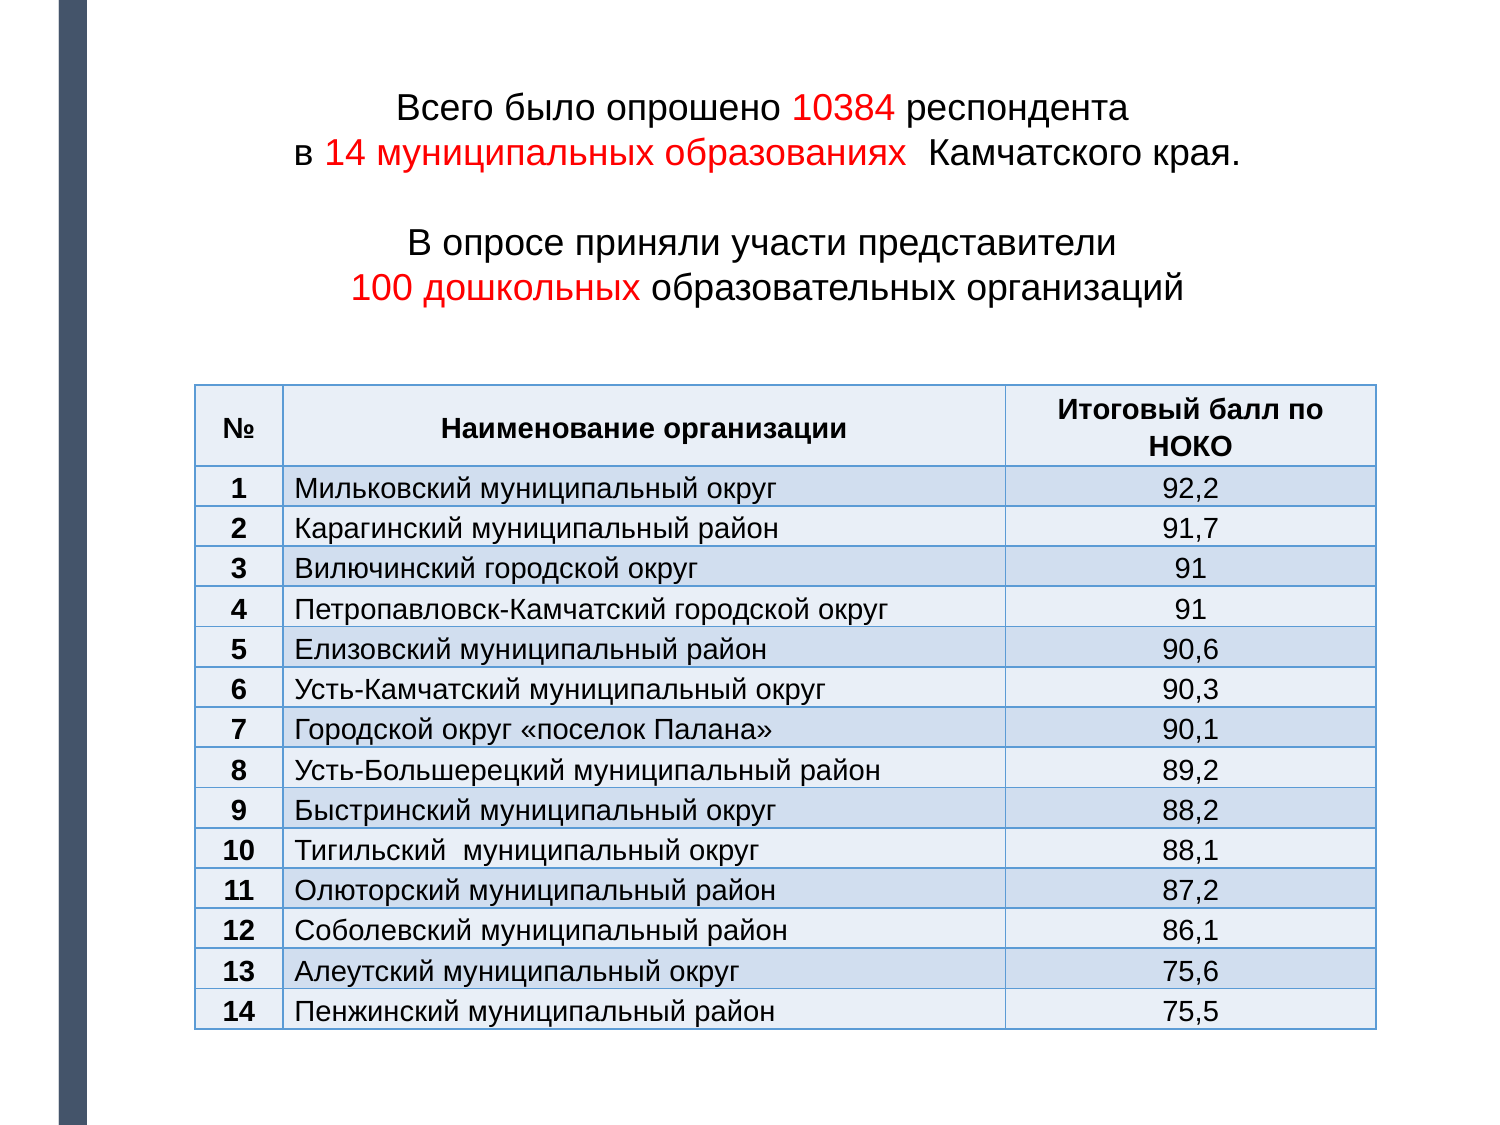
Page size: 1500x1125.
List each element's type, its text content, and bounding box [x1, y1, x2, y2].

table_cell 91 [1006, 547, 1375, 585]
table_cell Городской округ «поселок Палана» [284, 708, 1005, 746]
table_cell 88,1 [1006, 829, 1375, 867]
table_cell 6 [196, 668, 282, 706]
table_cell 91,7 [1006, 507, 1375, 545]
table_cell Карагинский муниципальный район [284, 507, 1005, 545]
table_cell 90,3 [1006, 668, 1375, 706]
table_cell Соболевский муниципальный район [284, 909, 1005, 947]
table_cell Елизовский муниципальный район [284, 627, 1005, 666]
table_cell 87,2 [1006, 869, 1375, 907]
table_cell 7 [196, 708, 282, 746]
table_cell Усть-Камчатский муниципальный округ [284, 668, 1005, 706]
table_header Итоговый балл по НОКО [1006, 386, 1375, 465]
table_cell 10 [196, 829, 282, 867]
table_cell 91 [1006, 587, 1375, 626]
table_cell 13 [196, 949, 282, 988]
table_cell 89,2 [1006, 748, 1375, 787]
table_cell 90,6 [1006, 627, 1375, 666]
table_cell Усть-Большерецкий муниципальный район [284, 748, 1005, 787]
table_cell 12 [196, 909, 282, 947]
table_header № [196, 386, 282, 465]
table_cell 90,1 [1006, 708, 1375, 746]
table_cell 4 [196, 587, 282, 626]
table_cell 9 [196, 788, 282, 827]
table_cell 1 [196, 467, 282, 505]
table_cell 86,1 [1006, 909, 1375, 947]
table_header Наименование организации [284, 386, 1005, 465]
table_cell Тигильский муниципальный округ [284, 829, 1005, 867]
table_cell Быстринский муниципальный округ [284, 788, 1005, 827]
table_cell 75,6 [1006, 949, 1375, 988]
table_cell Олюторский муниципальный район [284, 869, 1005, 907]
table_cell 3 [196, 547, 282, 585]
table_cell Петропавловск-Камчатский городской округ [284, 587, 1005, 626]
table_cell Алеутский муниципальный округ [284, 949, 1005, 988]
text_box Всего было опрошено 10384 респондента в 14 муниципальных образованиях Камчатского края. В опросе приняли участи представители 100 дошкольных образовательных организаций [123, 30, 1412, 316]
table_cell 5 [196, 627, 282, 666]
table_cell Вилючинский городской округ [284, 547, 1005, 585]
table_cell 75,5 [1006, 989, 1375, 1028]
table_cell 92,2 [1006, 467, 1375, 505]
table_cell 88,2 [1006, 788, 1375, 827]
table_cell 14 [196, 989, 282, 1028]
table_cell Пенжинский муниципальный район [284, 989, 1005, 1028]
table_cell 8 [196, 748, 282, 787]
table_cell Мильковский муниципальный округ [284, 467, 1005, 505]
table_cell 2 [196, 507, 282, 545]
table_cell 11 [196, 869, 282, 907]
